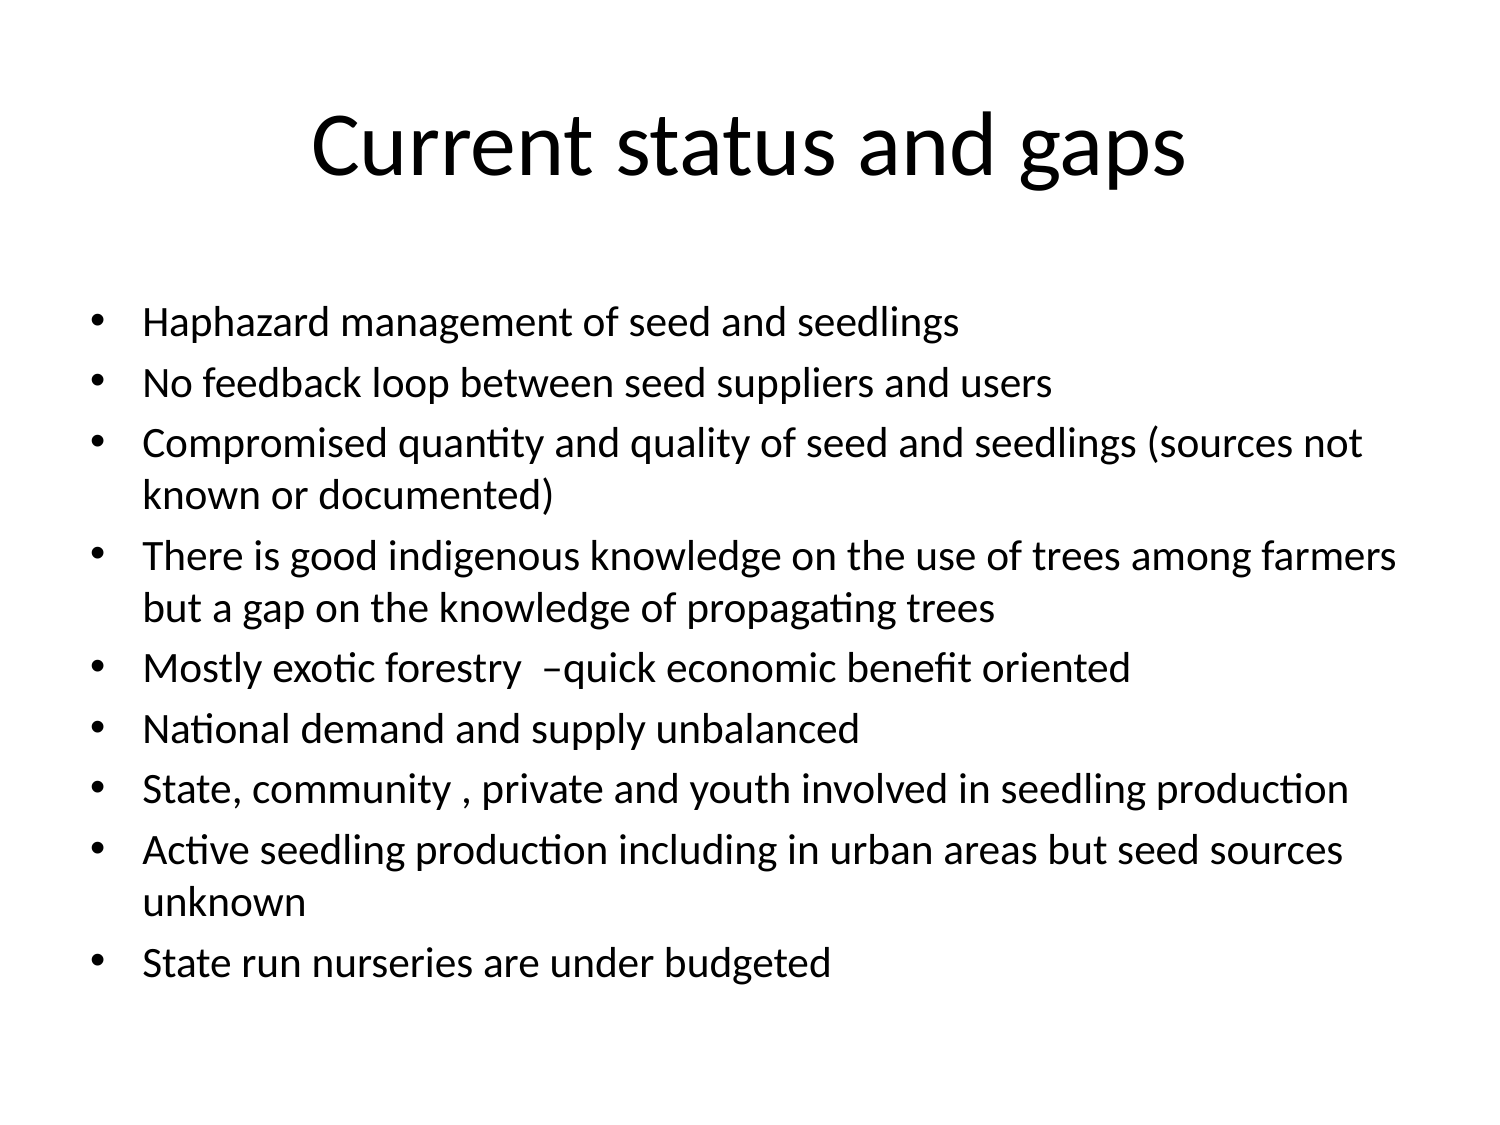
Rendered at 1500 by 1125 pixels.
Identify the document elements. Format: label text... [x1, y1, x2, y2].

list Haphazard management of seed and seedlings No feedback loop between seed suppliers and users Compromised quantity and quality of seed and seedlings (sources not known or documented) There is good indigenous knowledge on the use of trees among farmers but a gap on the knowledge of propagating trees Mostly exotic forestry –quick economic benefit oriented National demand and supply unbalanced State, community , private and youth involved in seedling production Active seedling production including in urban areas but seed sources unknown State run nurseries are under budgeted [75, 224, 1425, 1005]
title Current status and gaps [75, 45, 1425, 224]
